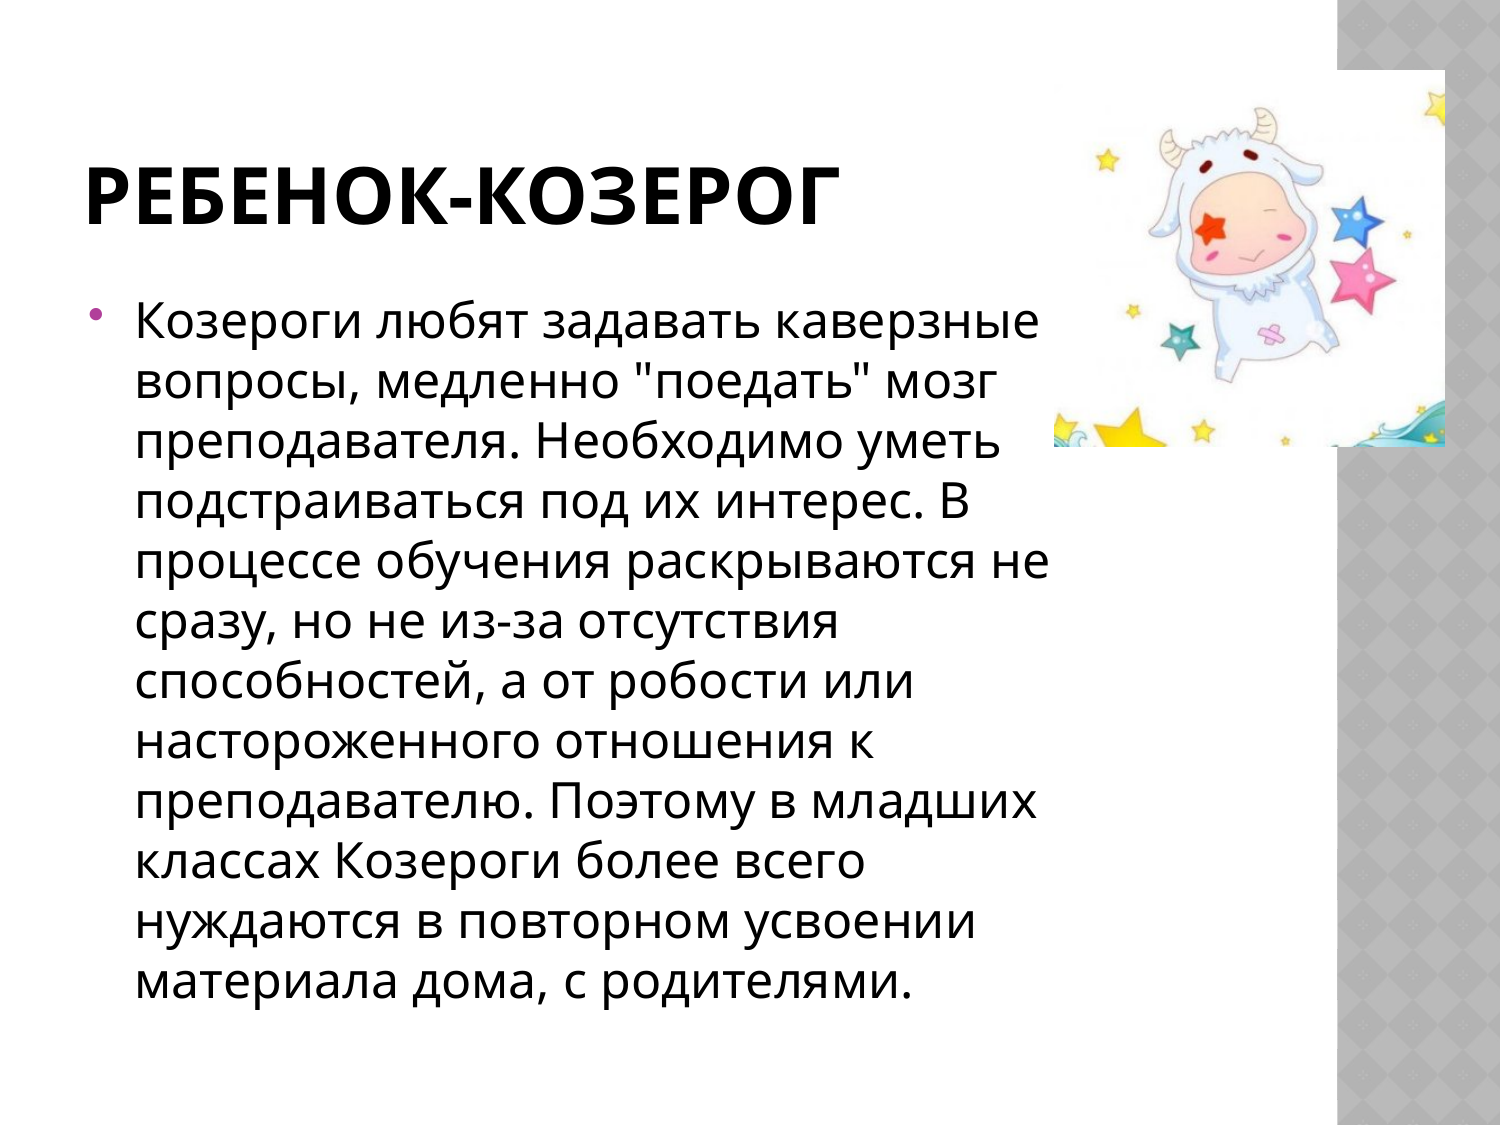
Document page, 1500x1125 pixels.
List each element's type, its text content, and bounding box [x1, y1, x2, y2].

list Козероги любят задавать каверзные вопросы, медленно "поедать" мозг преподавателя. Необходимо уметь подстраиваться под их интерес. В процессе обучения раскрываются не сразу, но не из-за отсутствия способностей, а от робости или настороженного отношения к преподавателю. Поэтому в младших классах Козероги более всего нуждаются в повторном усвоении материала дома, с родителями. [75, 281, 1149, 1059]
title Ребенок-козерог [75, 52, 1263, 240]
picture [1054, 69, 1446, 448]
